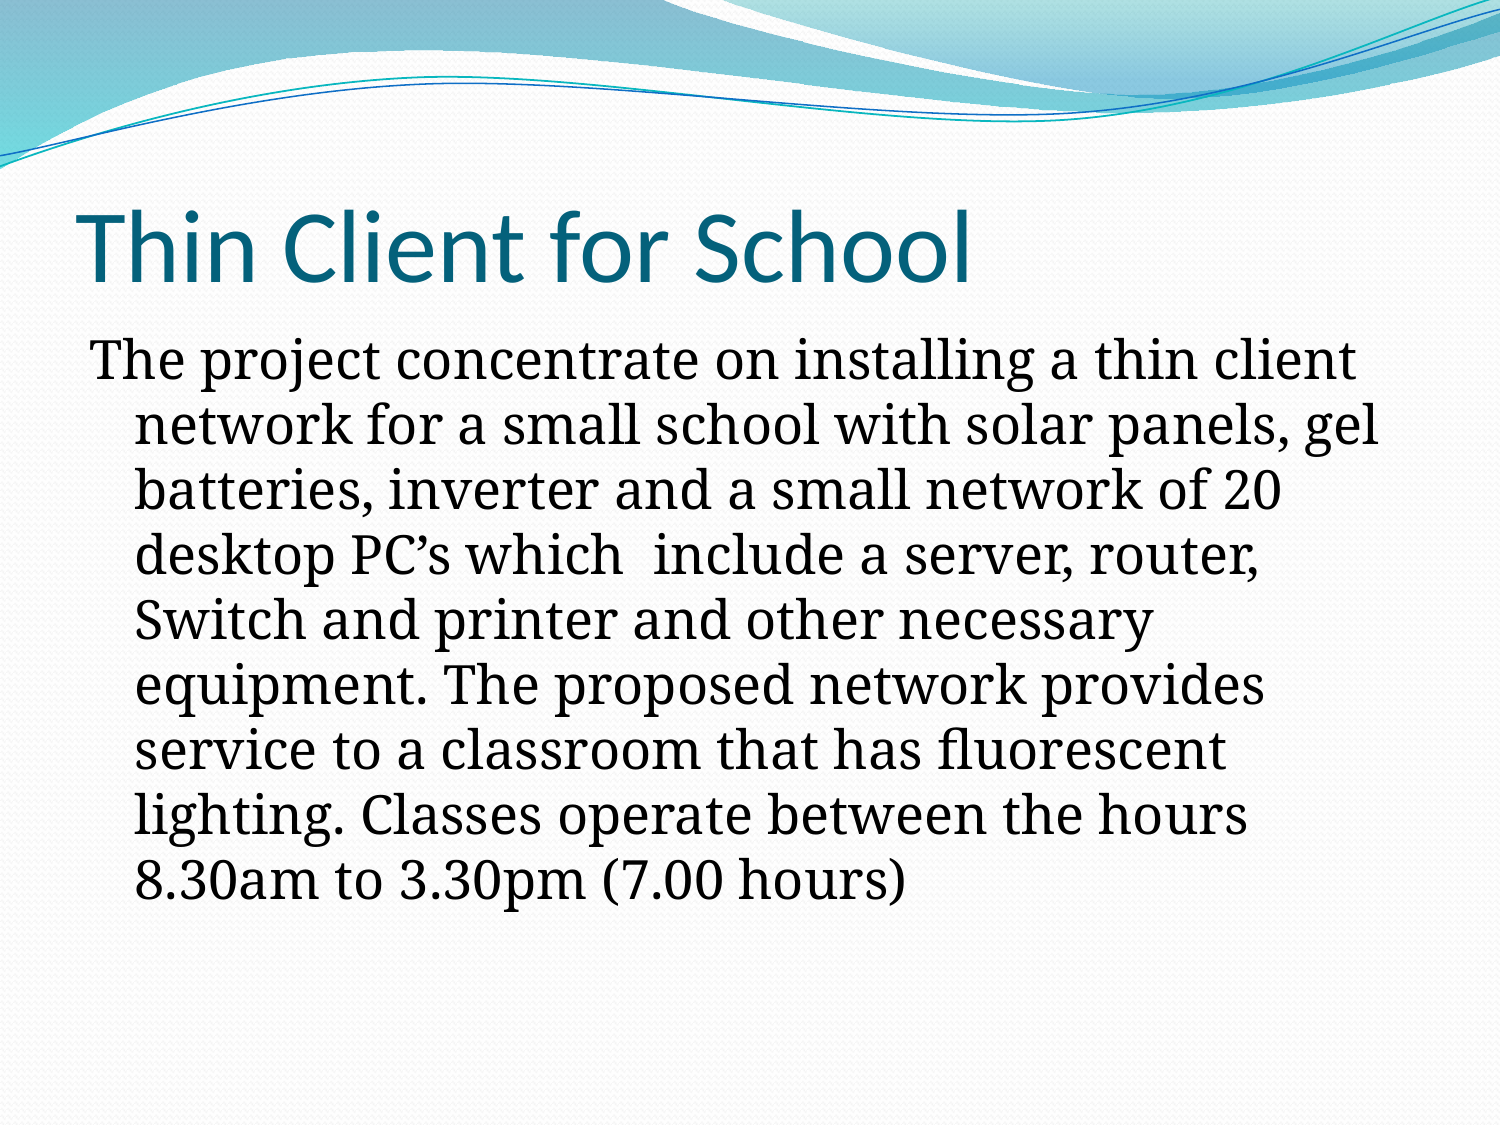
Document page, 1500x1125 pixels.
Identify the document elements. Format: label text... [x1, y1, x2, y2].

list The project concentrate on installing a thin client network for a small school with solar panels, gel batteries, inverter and a small network of 20 desktop PC’s which include a server, router, Switch and printer and other necessary equipment. The proposed network provides service to a classroom that has fluorescent lighting. Classes operate between the hours 8.30am to 3.30pm (7.00 hours) [75, 317, 1425, 1038]
title Thin Client for School [75, 115, 1425, 303]
